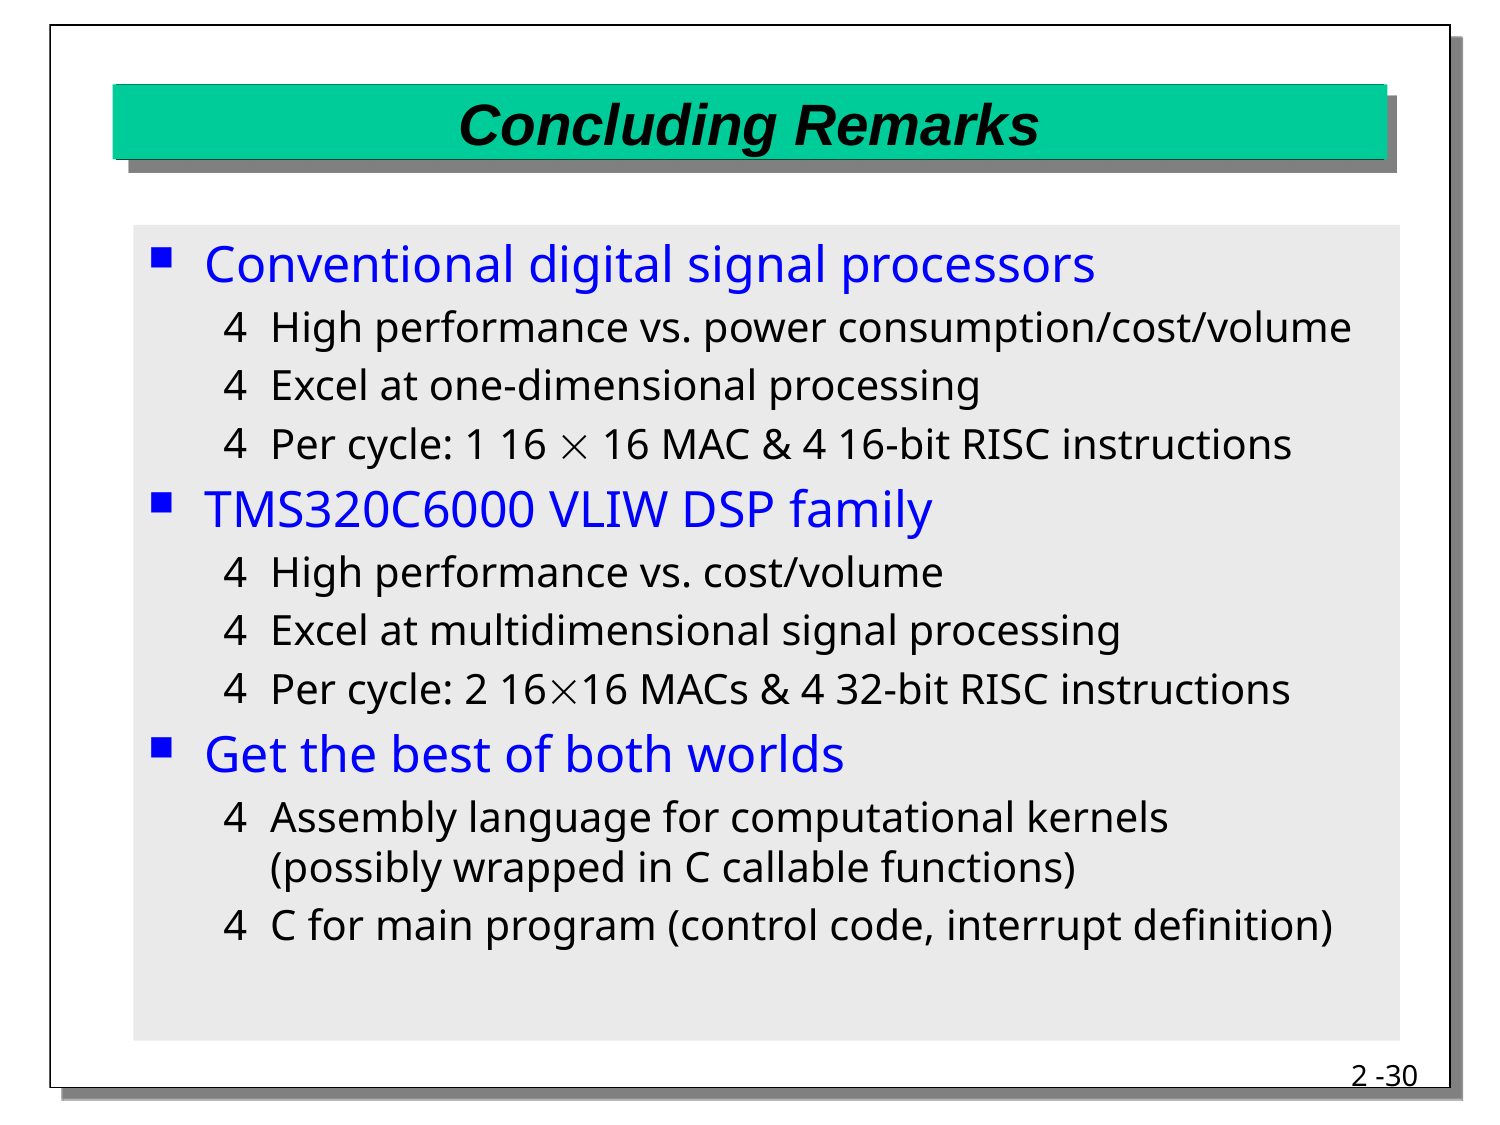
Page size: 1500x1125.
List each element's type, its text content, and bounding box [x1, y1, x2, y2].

title Concluding Remarks [112, 84, 1388, 160]
list Conventional digital signal processors High performance vs. power consumption/cost/volume Excel at one-dimensional processing Per cycle: 1 16  16 MAC & 4 16-bit RISC instructions TMS320C6000 VLIW DSP family High performance vs. cost/volume Excel at multidimensional signal processing Per cycle: 2 1616 MACs & 4 32-bit RISC instructions Get the best of both worlds Assembly language for computational kernels (possibly wrapped in C callable functions) C for main program (control code, interrupt definition) [133, 224, 1401, 1041]
